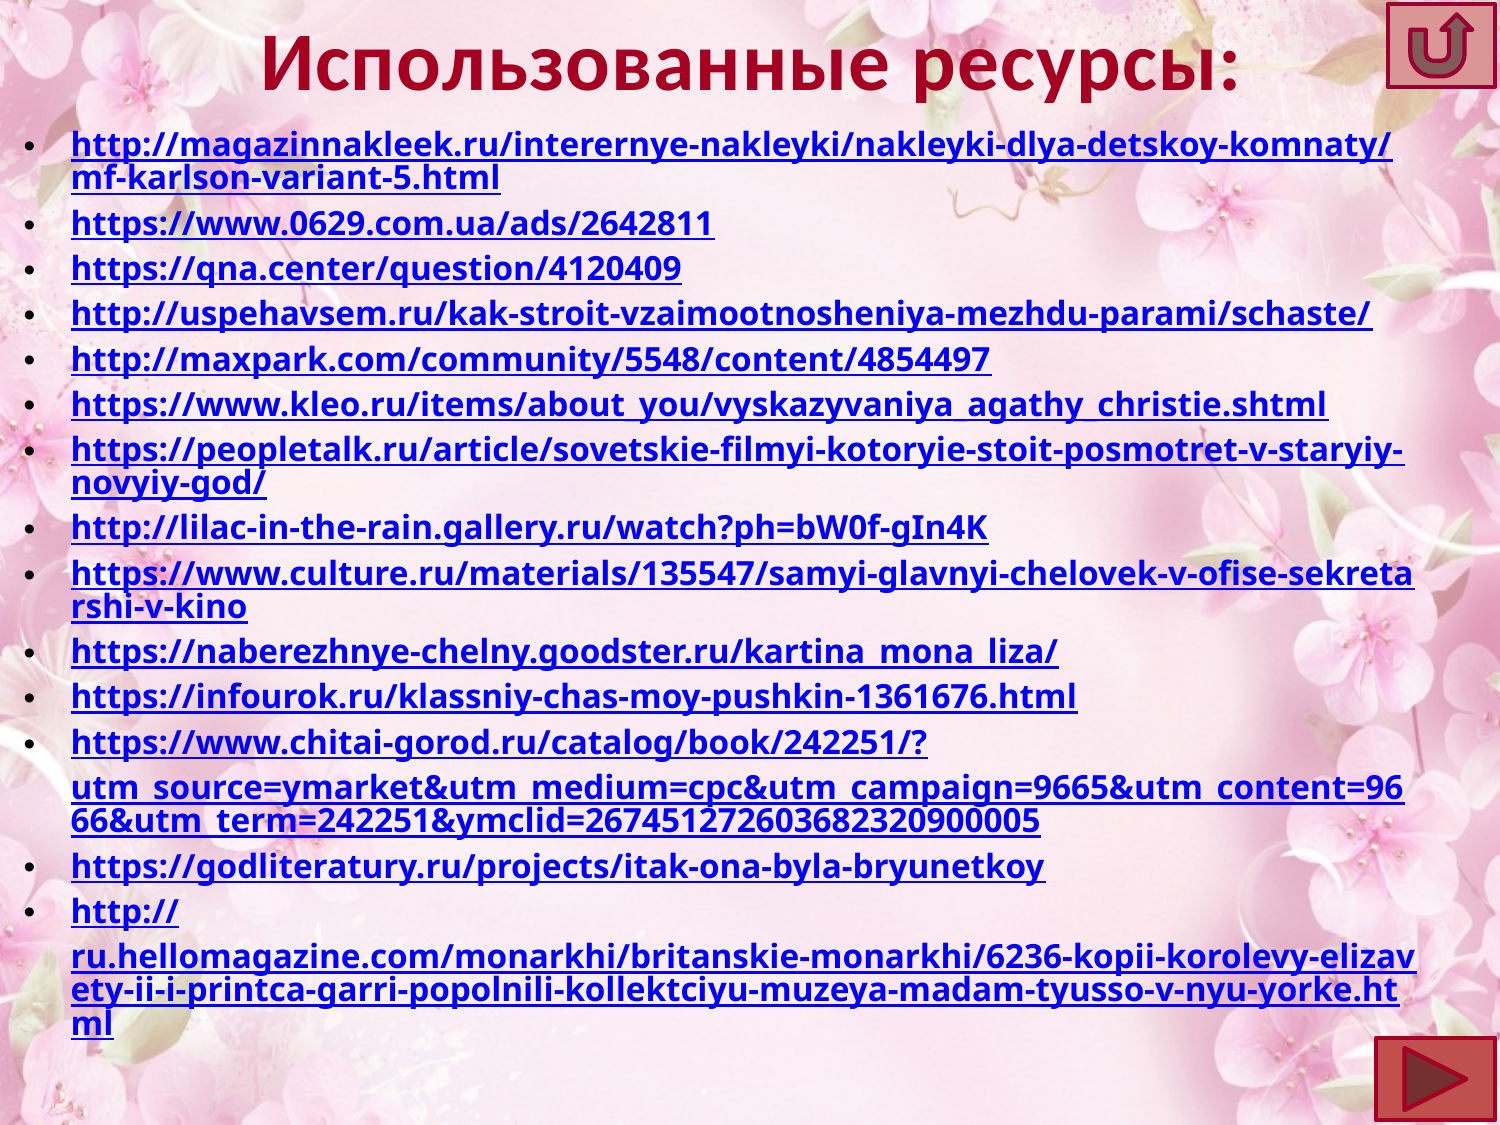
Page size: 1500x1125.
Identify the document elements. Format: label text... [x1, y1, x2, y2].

text_box [1374, 1036, 1497, 1122]
text_box http://magazinnakleek.ru/interernye-nakleyki/nakleyki-dlya-detskoy-komnaty/mf-karlson-variant-5.html https://www.0629.com.ua/ads/2642811 https://qna.center/question/4120409 http://uspehavsem.ru/kak-stroit-vzaimootnosheniya-mezhdu-parami/schaste/ http://maxpark.com/community/5548/content/4854497 https://www.kleo.ru/items/about_you/vyskazyvaniya_agathy_christie.shtml https://peopletalk.ru/article/sovetskie-filmyi-kotoryie-stoit-posmotret-v-staryiy-novyiy-god/ http://lilac-in-the-rain.gallery.ru/watch?ph=bW0f-gIn4K https://www.culture.ru/materials/135547/samyi-glavnyi-chelovek-v-ofise-sekretarshi-v-kino https://naberezhnye-chelny.goodster.ru/kartina_mona_liza/ https://infourok.ru/klassniy-chas-moy-pushkin-1361676.html https://www.chitai-gorod.ru/catalog/book/242251/?utm_source=ymarket&utm_medium=cpc&utm_campaign=9665&utm_content=9666&utm_term=242251&ymclid=267451272603682320900005 https://godliteratury.ru/projects/itak-ona-byla-bryunetkoy http://ru.hellomagazine.com/monarkhi/britanskie-monarkhi/6236-kopii-korolevy-elizavety-ii-i-printca-garri-popolnili-kollektciyu-muzeya-madam-tyusso-v-nyu-yorke.html [8, 116, 1439, 975]
text_box Использованные ресурсы: [244, 0, 1258, 115]
text_box [1386, 2, 1497, 89]
picture [0, 0, 1500, 1125]
